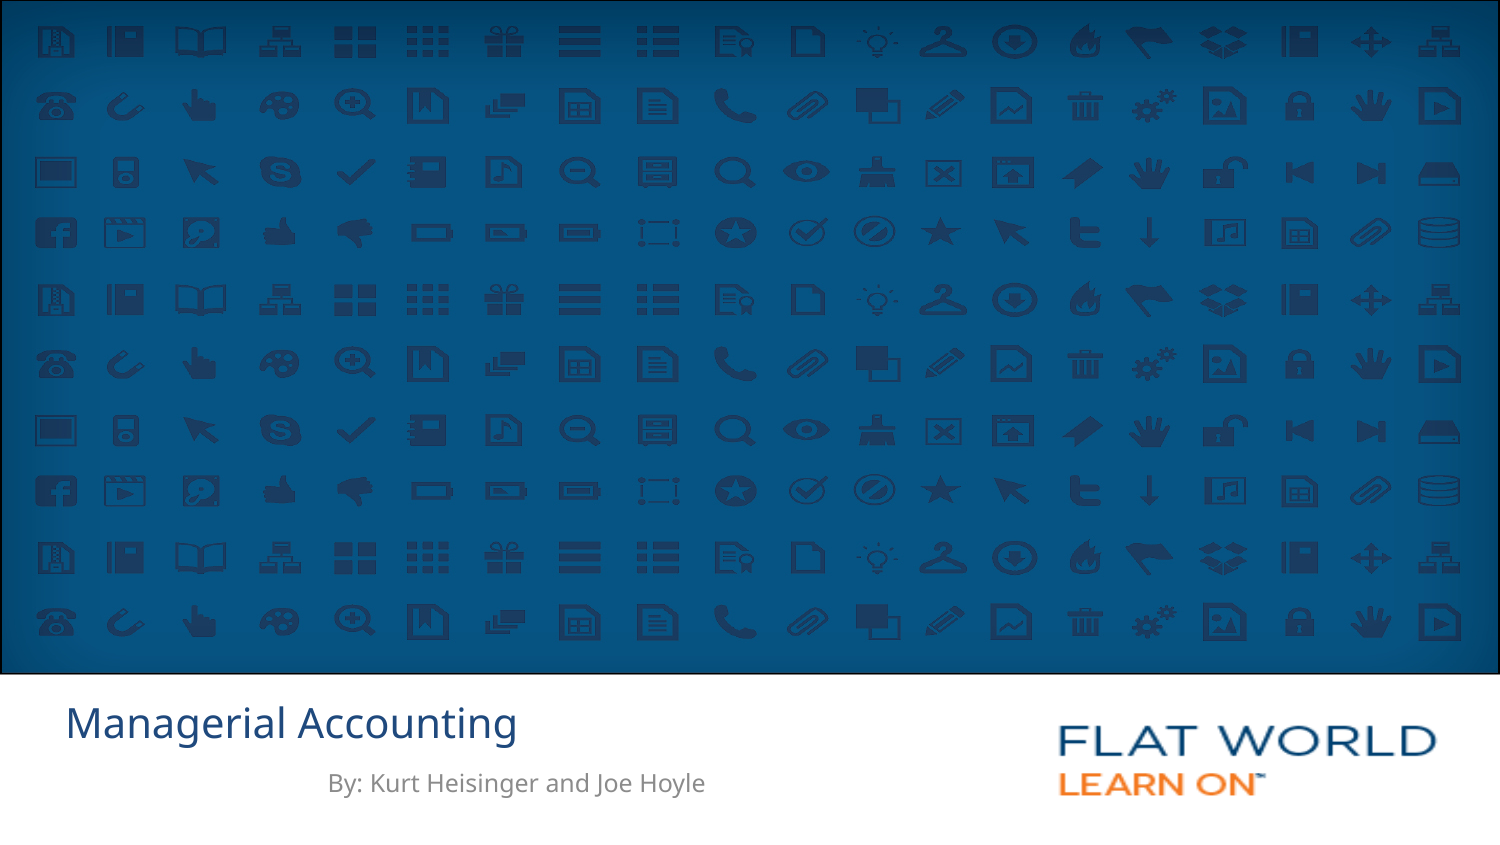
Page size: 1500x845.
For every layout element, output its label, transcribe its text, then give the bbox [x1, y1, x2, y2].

picture [0, 0, 1500, 845]
subtitle By: Kurt Heisinger and Joe Hoyle [312, 759, 1051, 833]
title Managerial Accounting [49, 659, 1013, 785]
